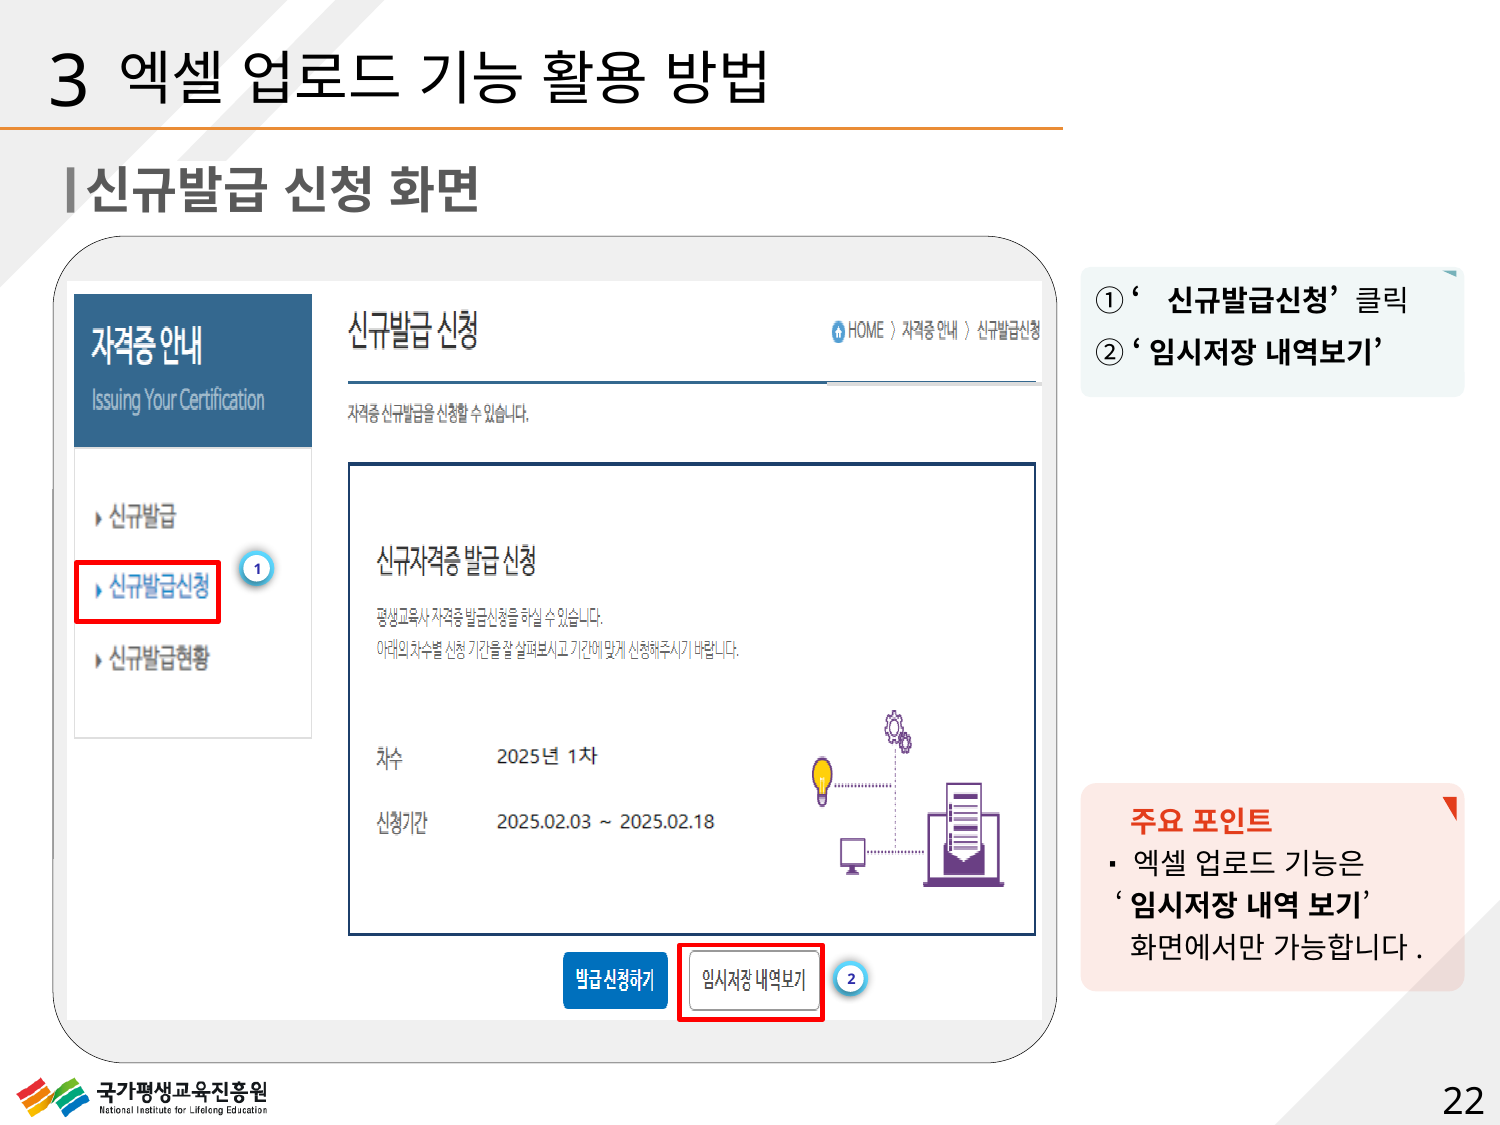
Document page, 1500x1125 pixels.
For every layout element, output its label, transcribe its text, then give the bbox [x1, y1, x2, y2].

picture [66, 280, 1042, 1020]
text_box 신규발급 신청 화면 [70, 151, 1430, 226]
picture [0, 1067, 286, 1125]
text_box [237, 550, 278, 587]
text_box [1080, 266, 1465, 398]
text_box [831, 960, 872, 997]
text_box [1080, 782, 1465, 992]
text_box 22 [1149, 1069, 1500, 1125]
